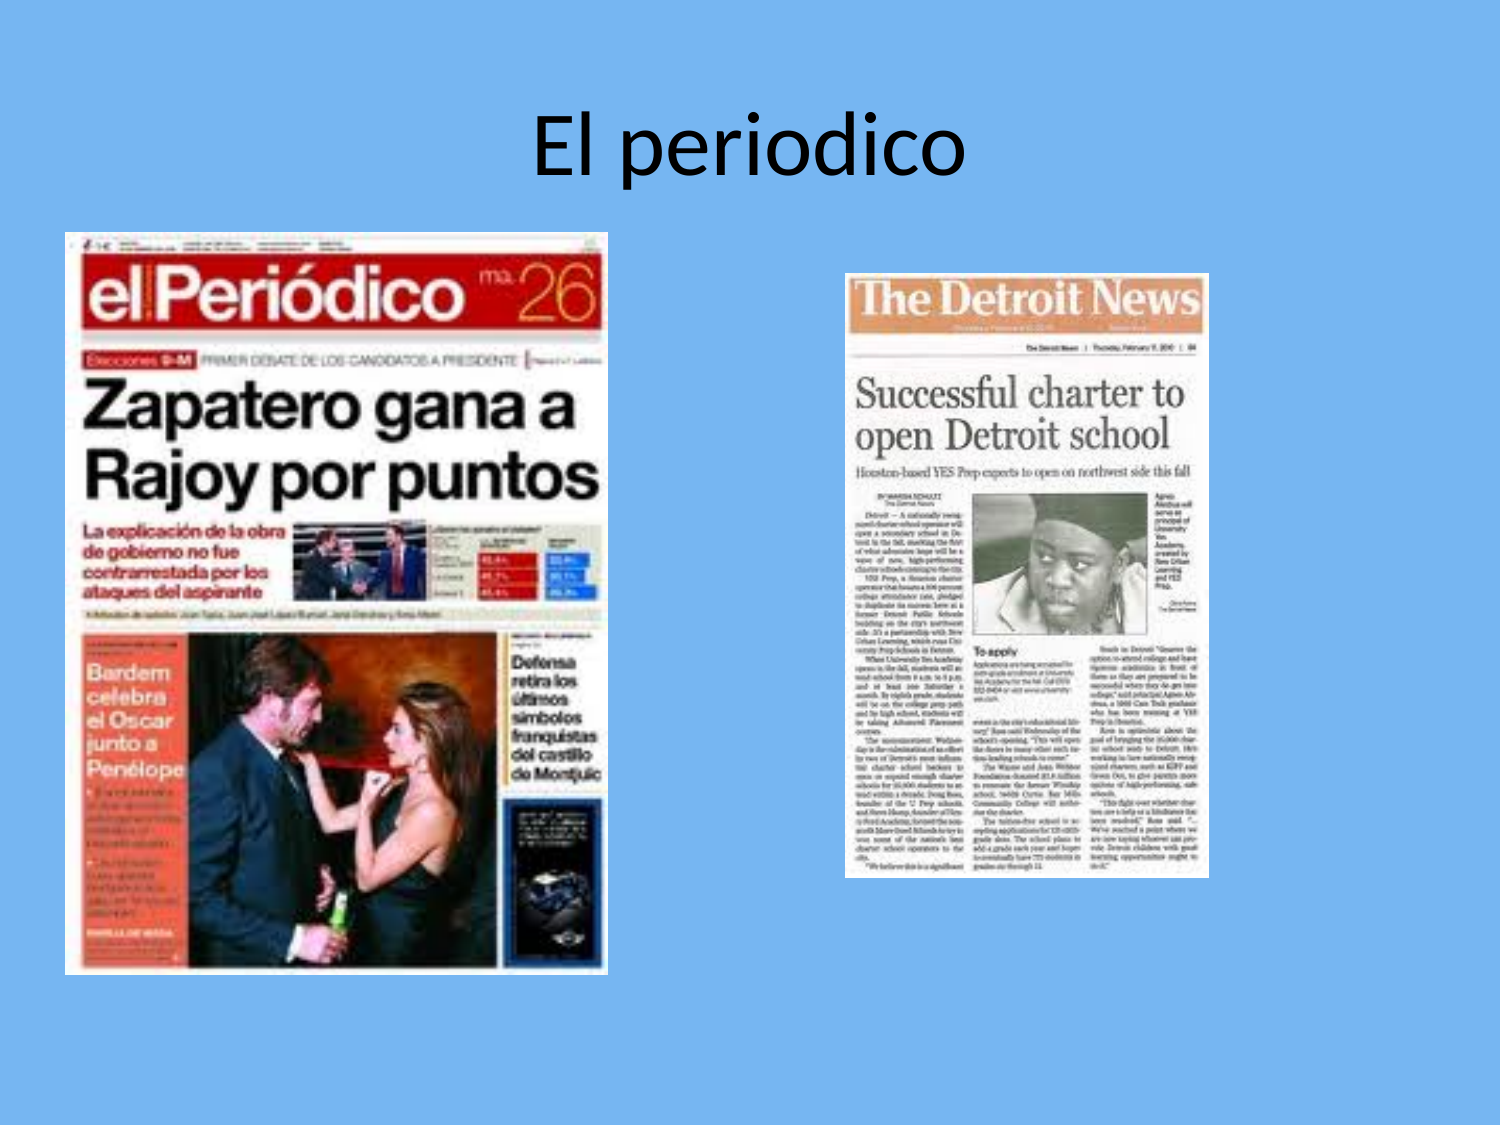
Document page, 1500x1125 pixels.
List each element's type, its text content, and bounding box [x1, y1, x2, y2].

picture [845, 273, 1209, 879]
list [0, 232, 1012, 976]
title El periodico [75, 45, 1425, 233]
